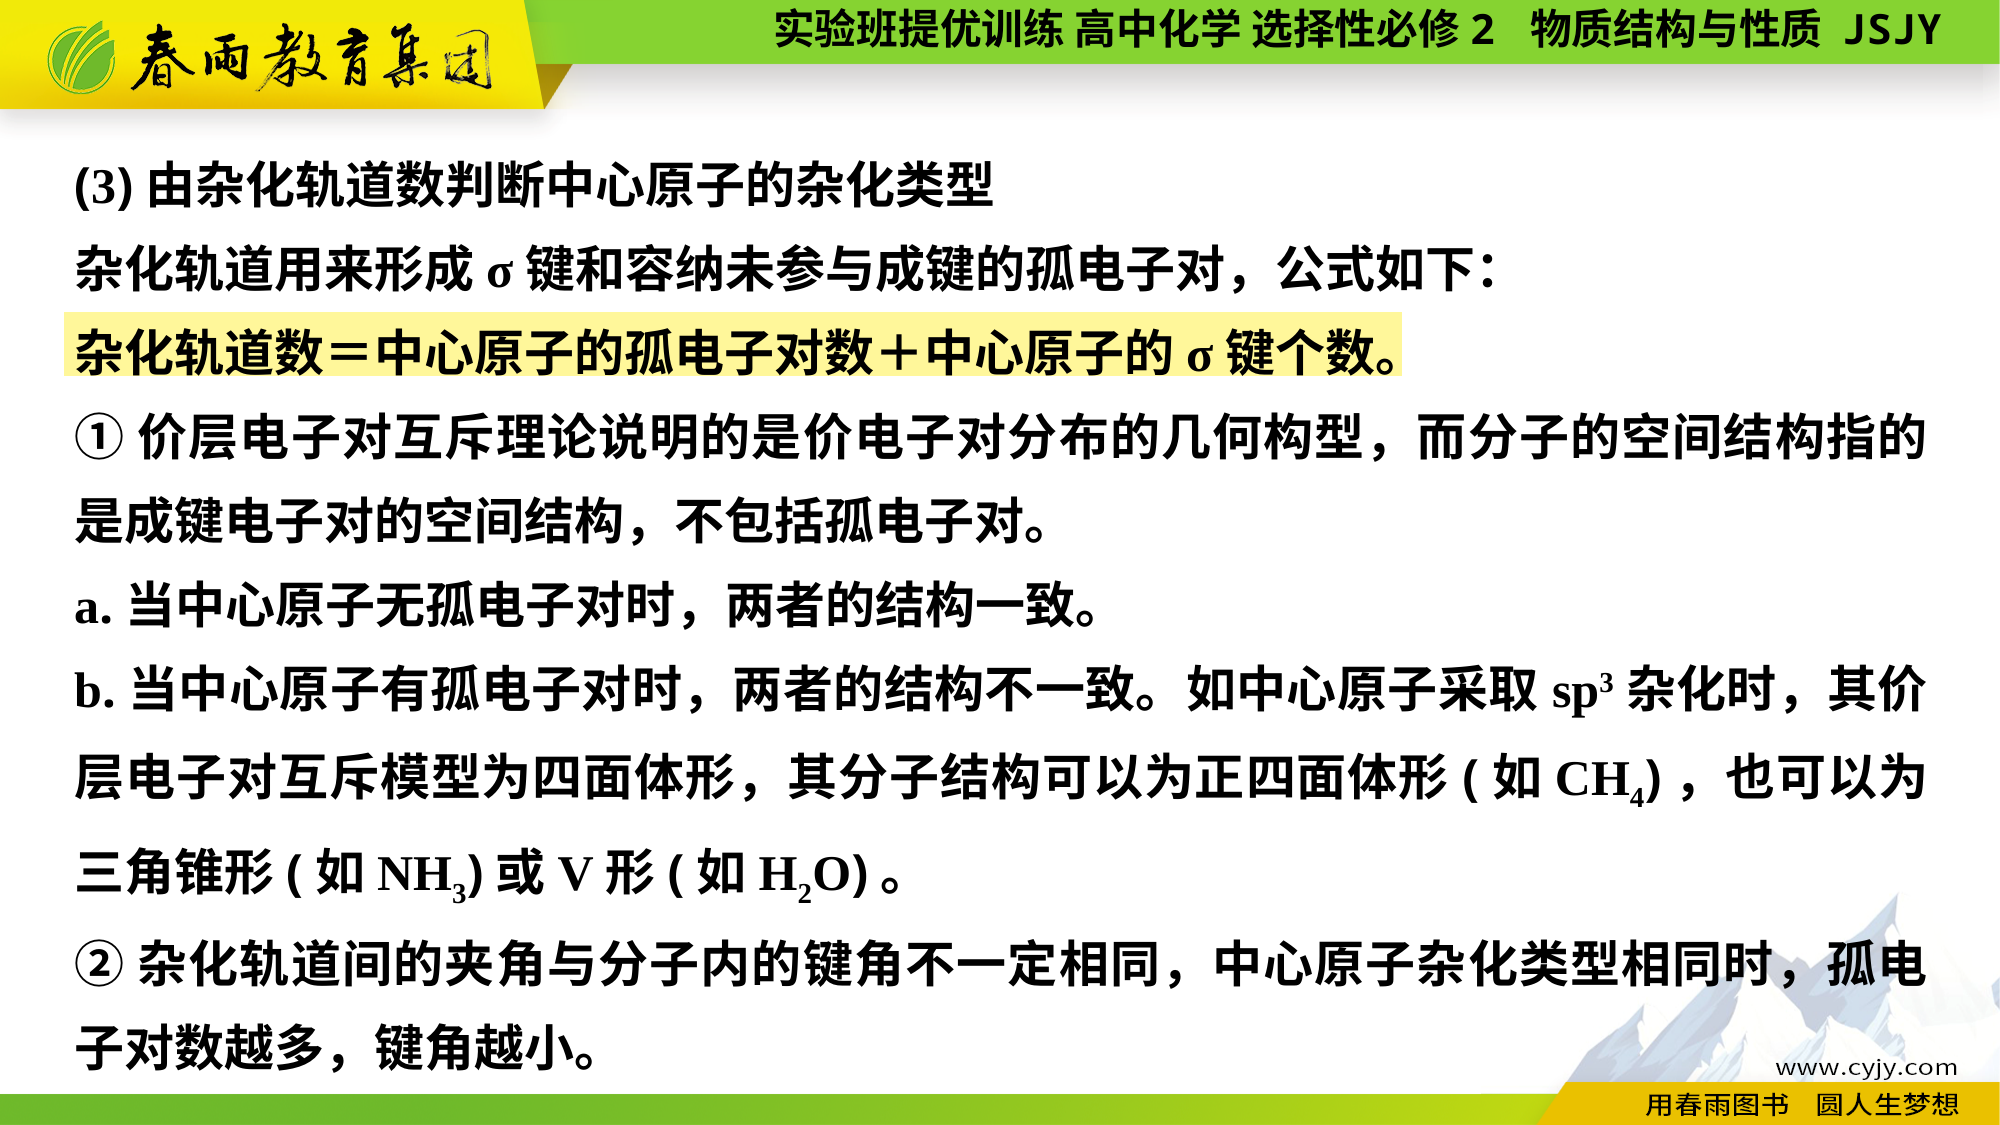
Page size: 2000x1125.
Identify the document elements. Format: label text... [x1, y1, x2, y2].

picture [0, 0, 2000, 1125]
list (3)由杂化轨道数判断中心原子的杂化类型 杂化轨道用来形成σ键和容纳未参与成键的孤电子对，公式如下： 杂化轨道数＝中心原子的孤电子对数＋中心原子的σ键个数。 ①价层电子对互斥理论说明的是价电子对分布的几何构型，而分子的空间结构指的是成键电子对的空间结构，不包括孤电子对。 a.当中心原子无孤电子对时，两者的结构一致。 b.当中心原子有孤电子对时，两者的结构不一致。如中心原子采取sp3杂化时，其价层电子对互斥模型为四面体形，其分子结构可以为正四面体形(如CH4)，也可以为三角锥形(如NH3)或V形(如H2O)。 ②杂化轨道间的夹角与分子内的键角不一定相同，中心原子杂化类型相同时，孤电子对数越多，键角越小。 [59, 122, 1944, 1061]
